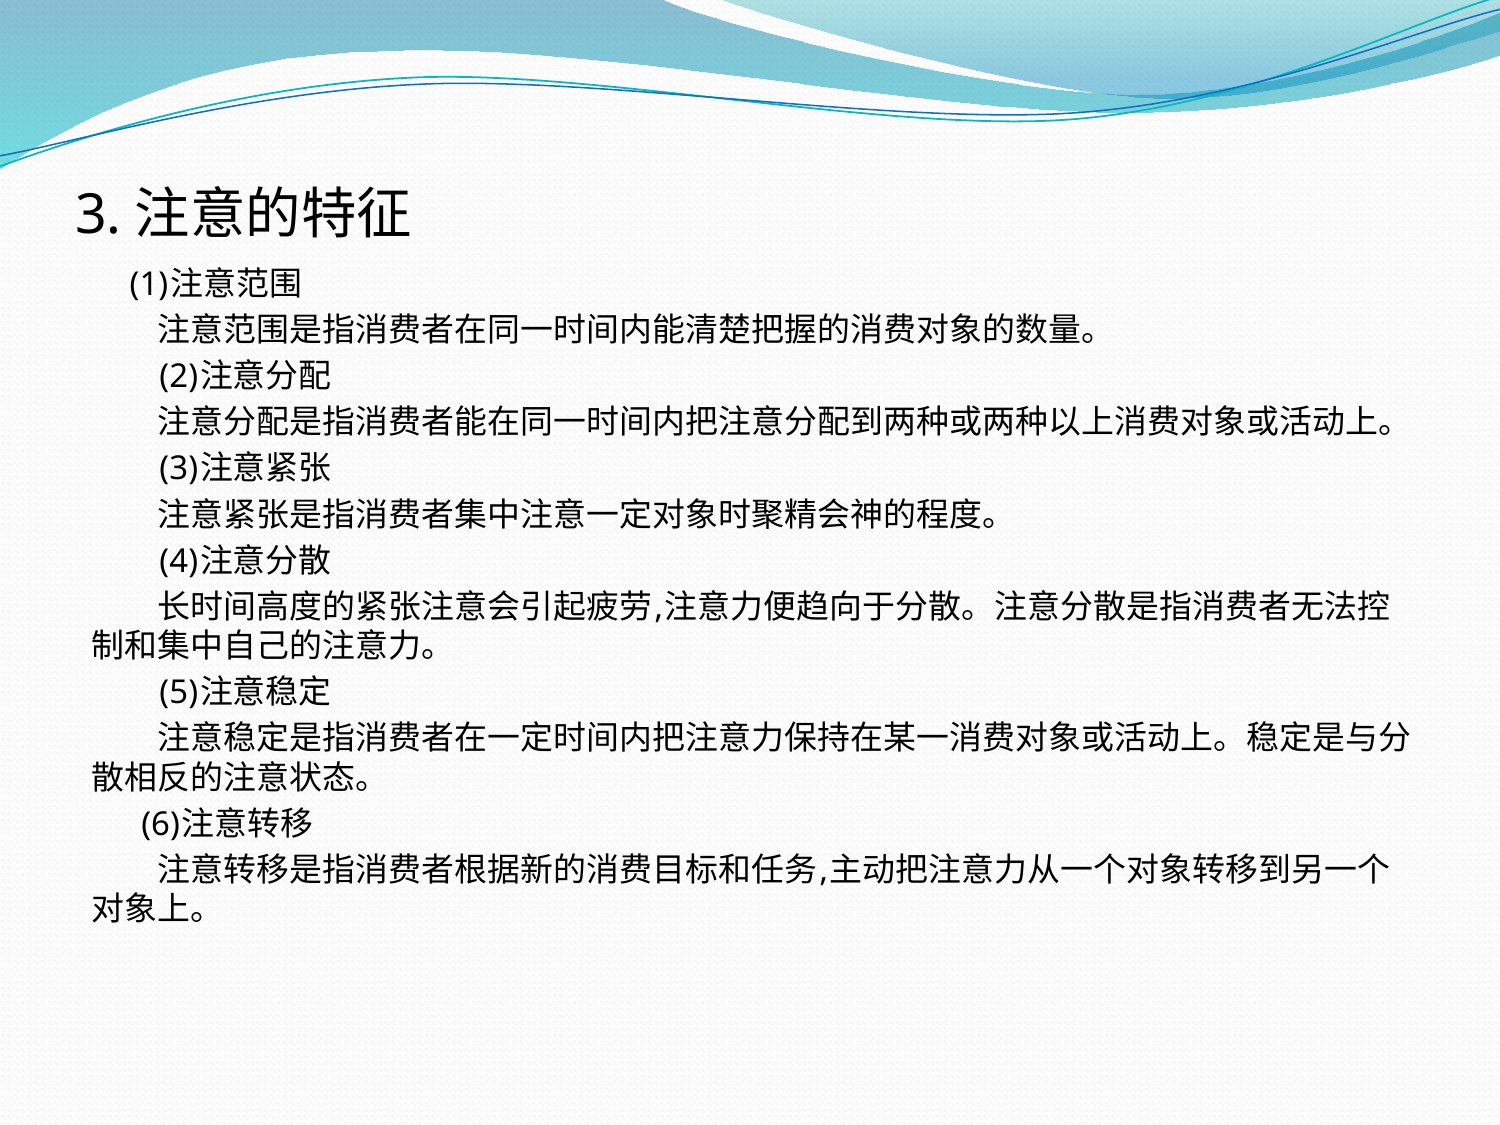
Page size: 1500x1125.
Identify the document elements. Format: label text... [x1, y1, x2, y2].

title 3.注意的特征 [75, 115, 1425, 245]
list (1)注意范围 注意范围是指消费者在同一时间内能清楚把握的消费对象的数量。 (2)注意分配 注意分配是指消费者能在同一时间内把注意分配到两种或两种以上消费对象或活动上。 (3)注意紧张 注意紧张是指消费者集中注意一定对象时聚精会神的程度。 (4)注意分散 长时间高度的紧张注意会引起疲劳,注意力便趋向于分散。注意分散是指消费者无法控制和集中自己的注意力。 (5)注意稳定 注意稳定是指消费者在一定时间内把注意力保持在某一消费对象或活动上。稳定是与分散相反的注意状态。 (6)注意转移 注意转移是指消费者根据新的消费目标和任务,主动把注意力从一个对象转移到另一个对象上。 [76, 255, 1427, 976]
